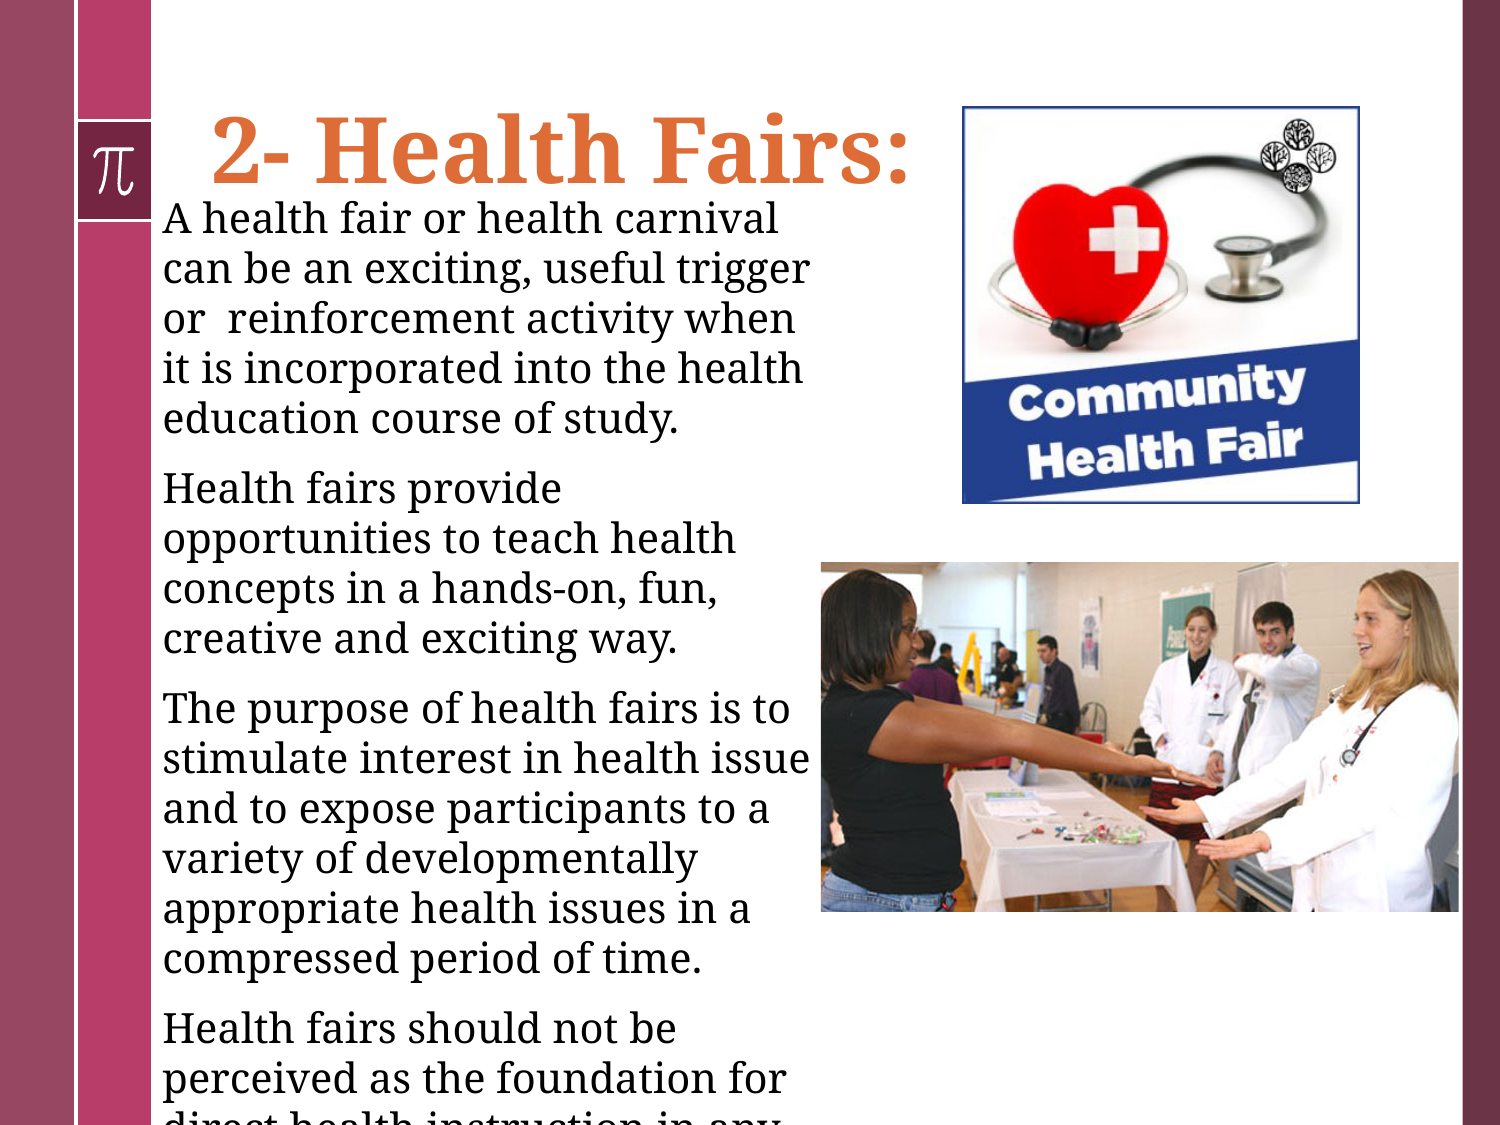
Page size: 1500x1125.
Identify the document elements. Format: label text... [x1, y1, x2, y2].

picture [820, 562, 1459, 912]
text_box A health fair or health carnival can be an exciting, useful trigger or reinforcement activity when it is incorporated into the health education course of study. Health fairs provide opportunities to teach health concepts in a hands-on, fun, creative and exciting way. The purpose of health fairs is to stimulate interest in health issue and to expose participants to a variety of developmentally appropriate health issues in a compressed period of time. Health fairs should not be perceived as the foundation for direct health instruction in any school. [147, 184, 845, 1125]
title 2- Health Fairs: [196, 7, 1400, 211]
picture [962, 106, 1360, 504]
